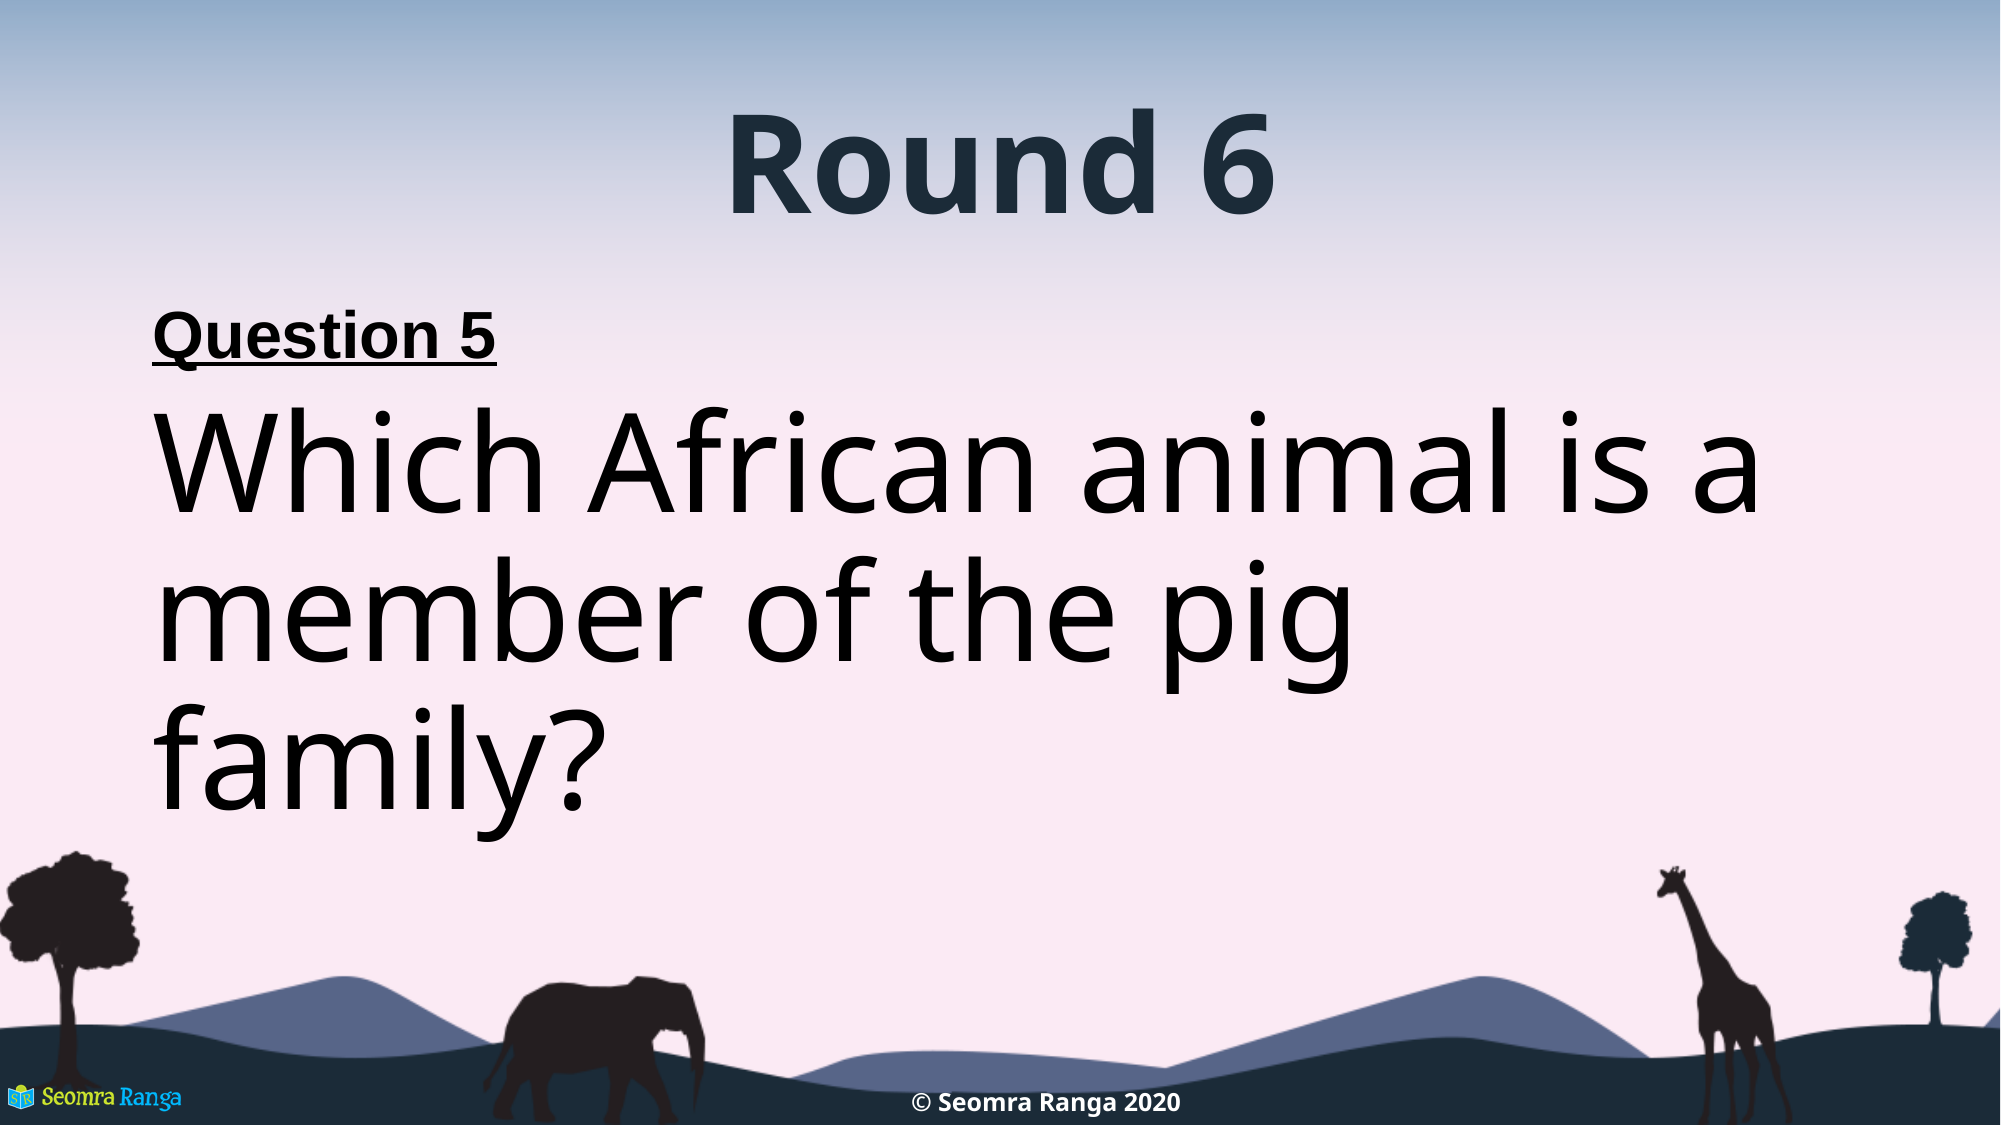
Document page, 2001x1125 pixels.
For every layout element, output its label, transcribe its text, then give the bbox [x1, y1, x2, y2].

list Question 5 Which African animal is a member of the pig family? [137, 293, 1863, 1014]
title Round 6 [137, 59, 1863, 278]
text_box © Seomra Ranga 2020 www.seomraranga.com [762, 1079, 1330, 1125]
picture [0, 0, 2001, 1125]
